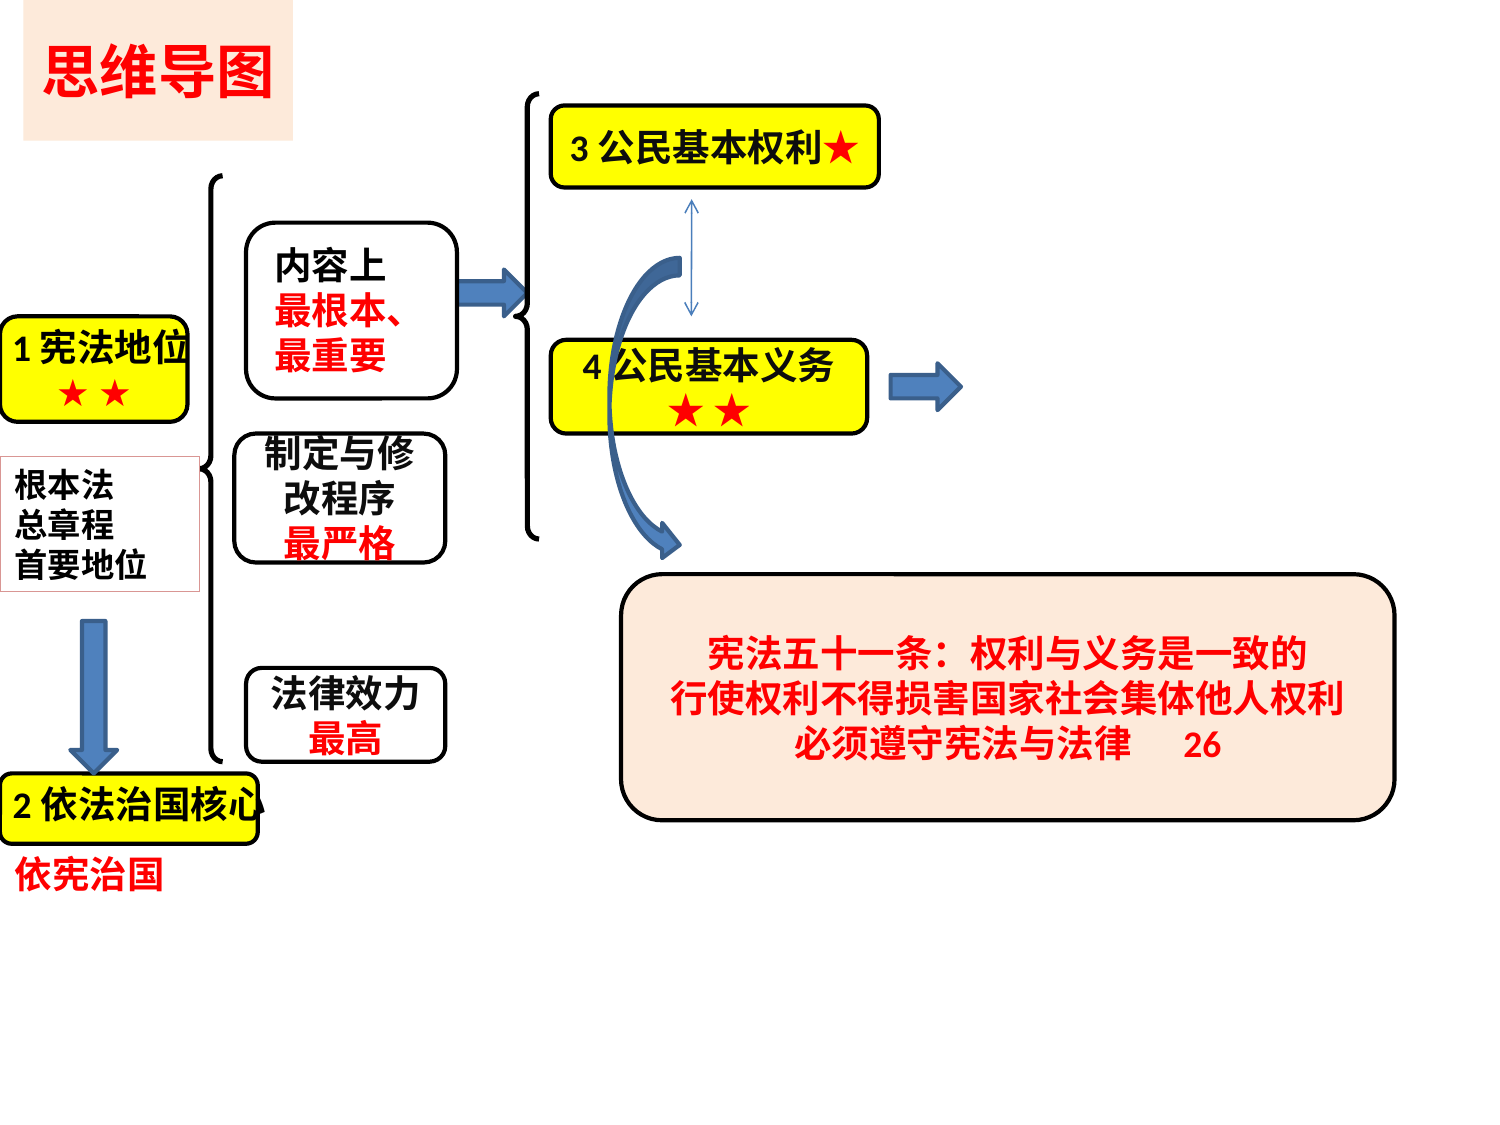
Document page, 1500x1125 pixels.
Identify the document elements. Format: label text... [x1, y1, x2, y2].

text_box [607, 267, 682, 560]
text_box [68, 618, 120, 773]
title 思维导图 [23, 0, 293, 141]
text_box [243, 220, 460, 398]
text_box 内容上 最根本、 最重要 [259, 234, 440, 430]
text_box [888, 361, 964, 413]
text_box 根本法 总章程 首要地位 [0, 456, 200, 592]
text_box [200, 175, 223, 762]
text_box 2依法治国核心 [0, 773, 281, 834]
text_box [460, 267, 527, 319]
text_box 3公民基本权利★ [548, 103, 881, 190]
text_box ★ ★ [0, 377, 190, 424]
text_box 4公民基本义务★ ★ [612, 337, 870, 436]
text_box 1宪法地位 [0, 316, 205, 377]
text_box 依宪治国 [0, 843, 200, 904]
text_box 宪法五十一条：权利与义务是一致的 行使权利不得损害国家社会集体他人权利 必须遵守宪法与法律 26 [618, 572, 1397, 823]
text_box [515, 93, 540, 540]
text_box 4公民基本义务★ ★ [548, 337, 613, 436]
text_box [0, 834, 260, 846]
text_box 制定与修改程序 最严格 [232, 431, 448, 565]
text_box 法律效力 最高 [243, 665, 448, 764]
